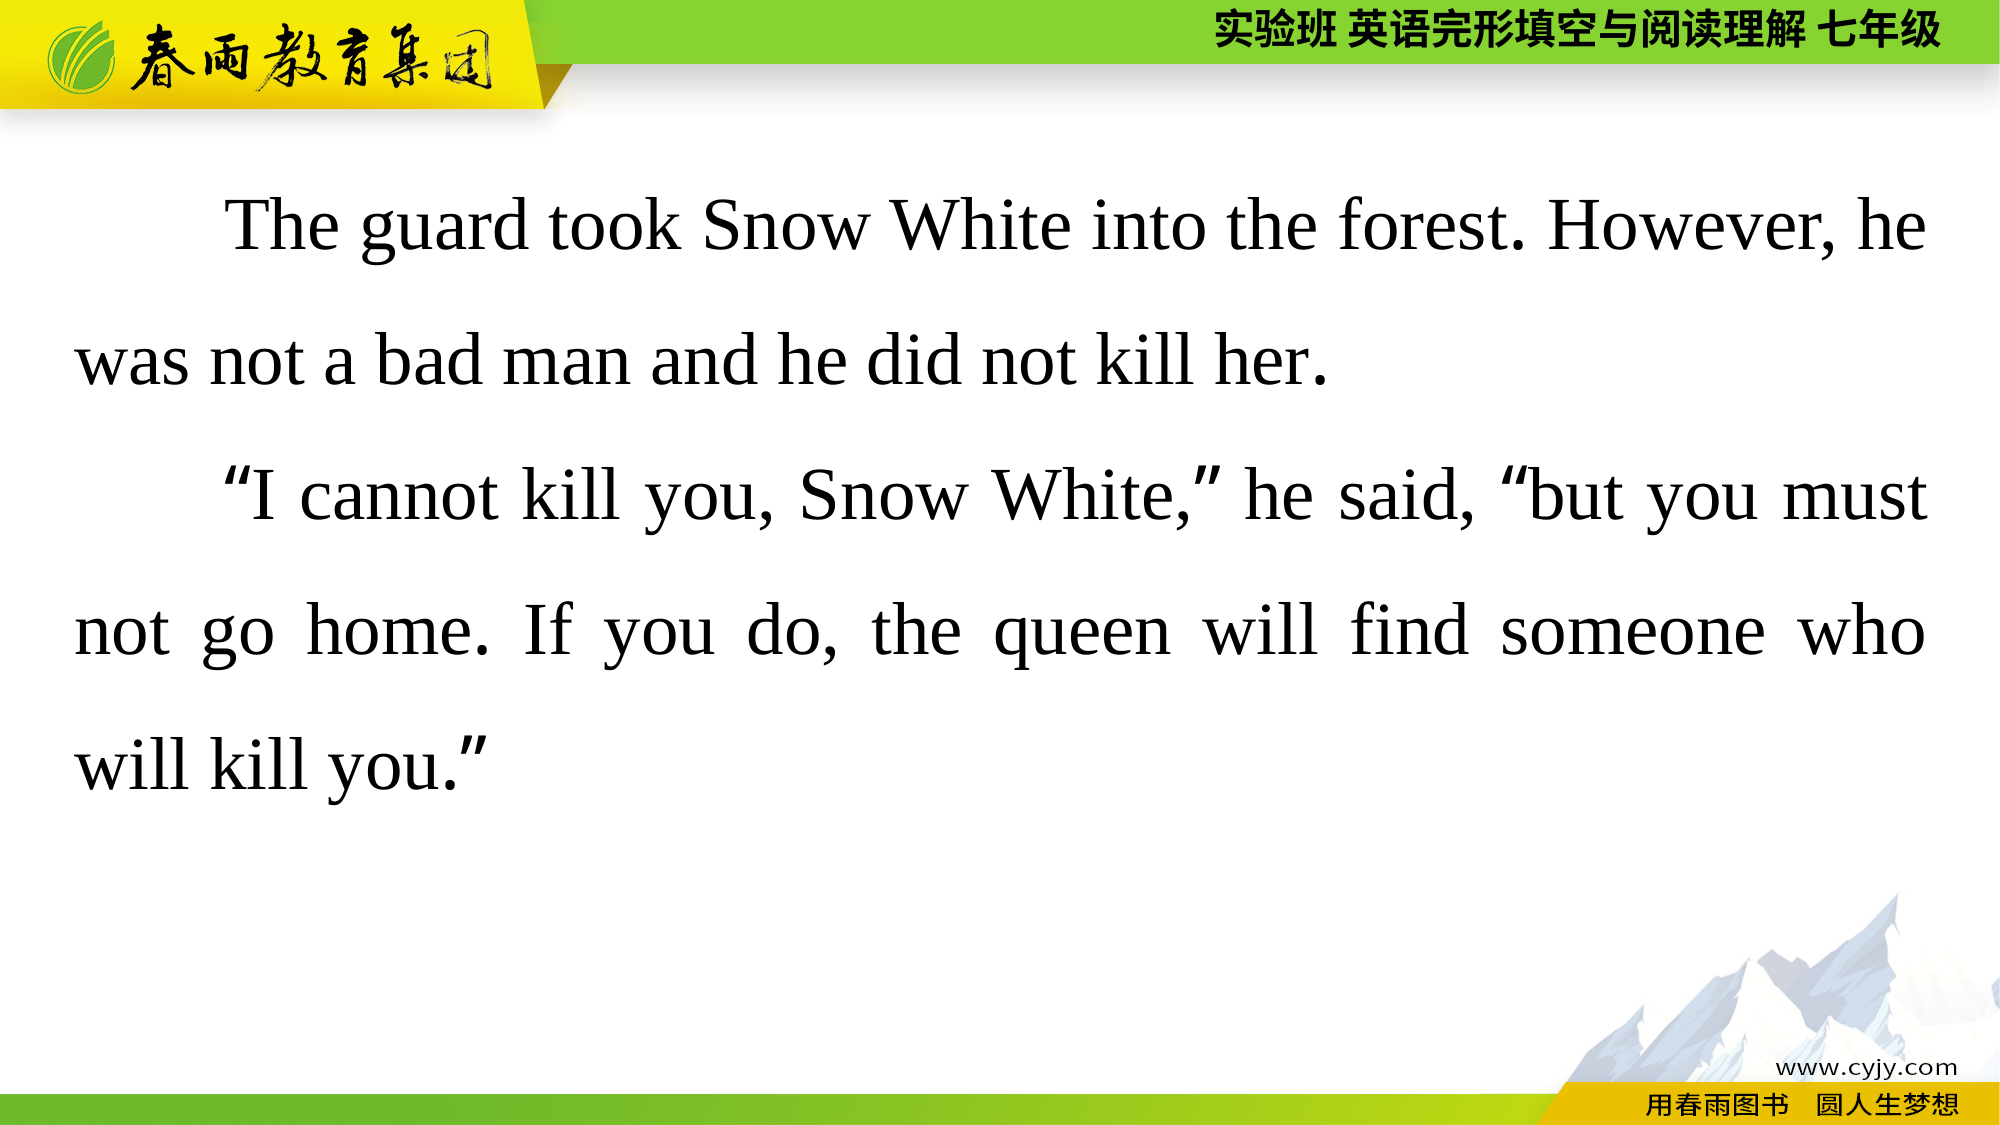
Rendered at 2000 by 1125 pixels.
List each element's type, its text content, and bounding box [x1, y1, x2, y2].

picture [0, 0, 2000, 1125]
list The guard took Snow White into the forest. However, he was not a bad man and he did not kill her. “I cannot kill you, Snow White,” he said, “but you must not go home. If you do, the queen will find someone who will kill you.” [59, 122, 1944, 820]
